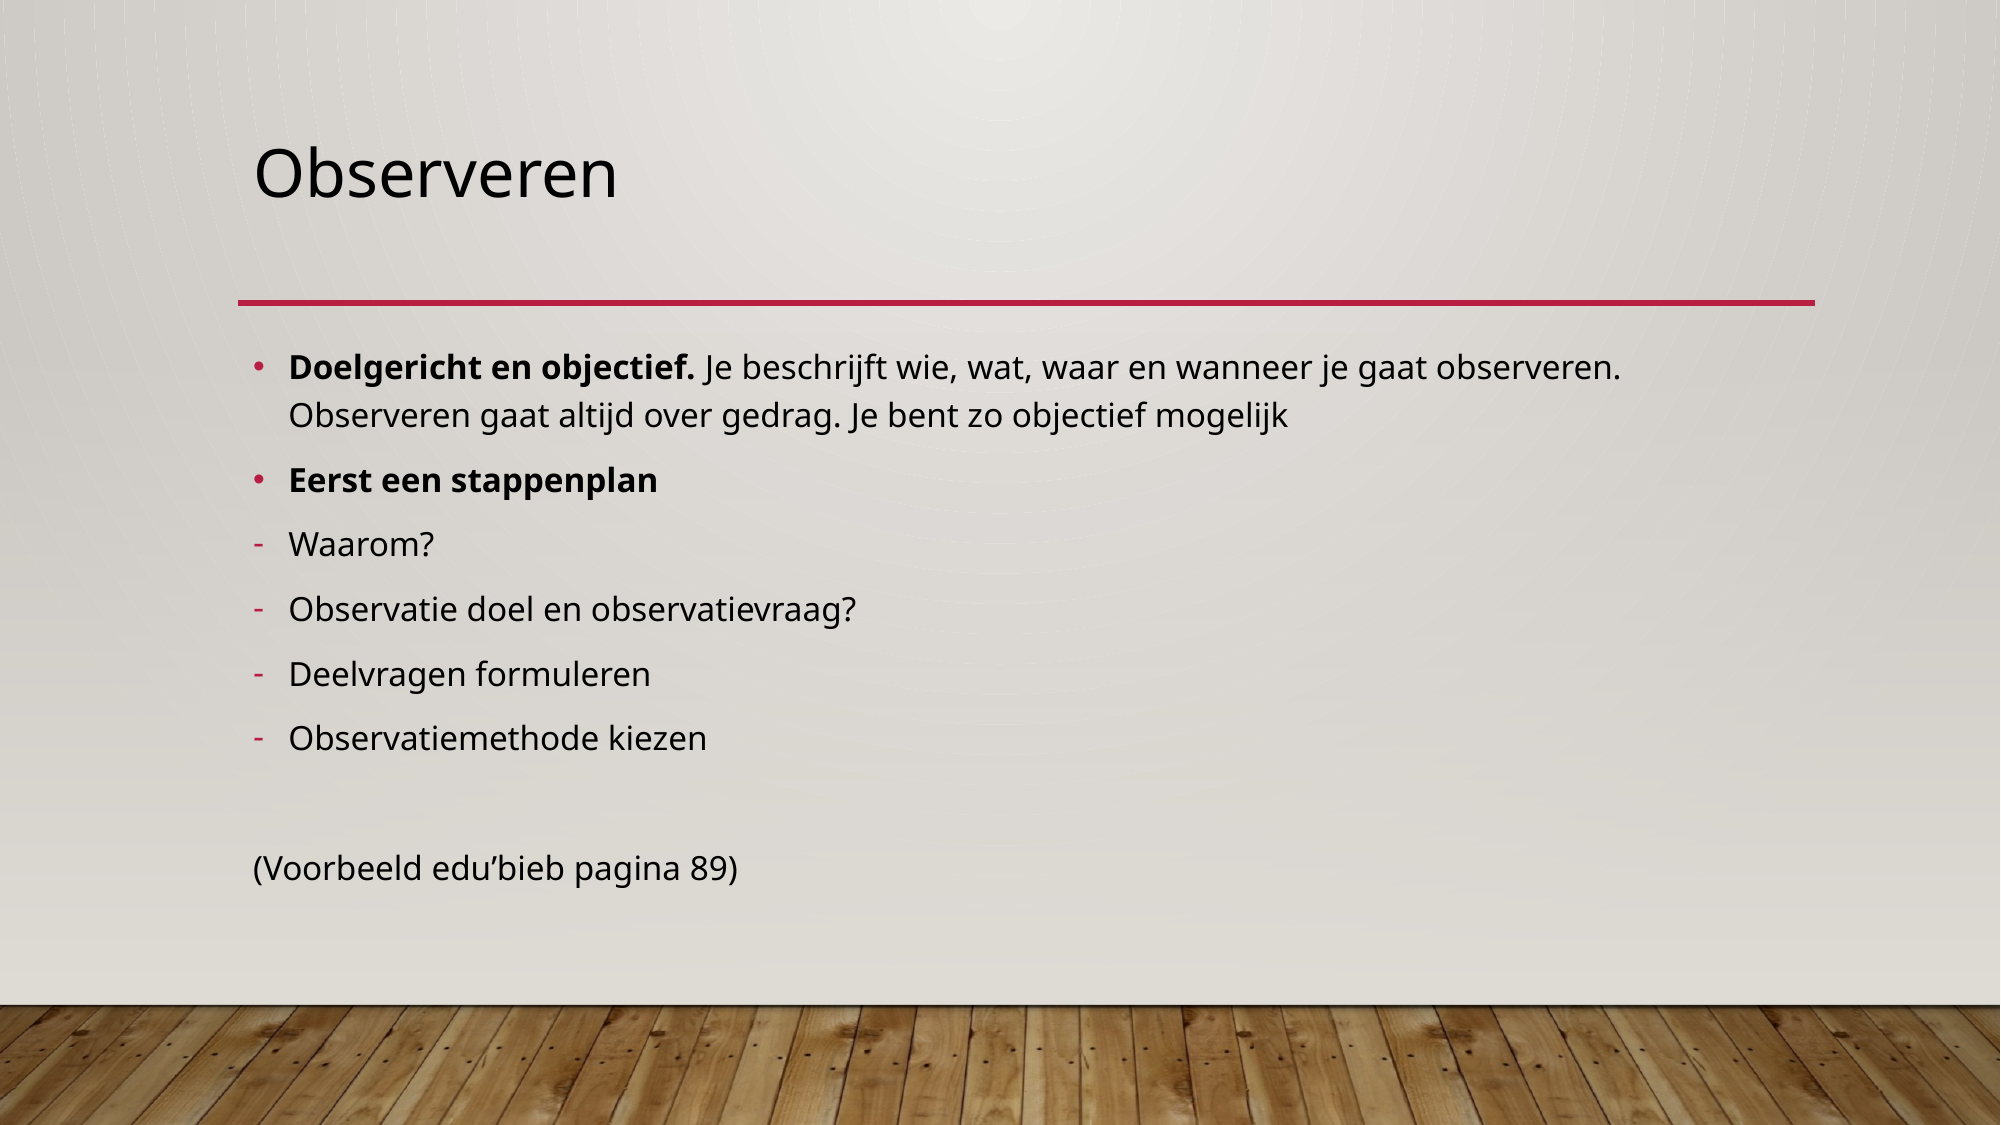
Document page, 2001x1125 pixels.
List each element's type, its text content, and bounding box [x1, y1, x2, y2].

picture [0, 1005, 2000, 1125]
list Doelgericht en objectief. Je beschrijft wie, wat, waar en wanneer je gaat observeren. Observeren gaat altijd over gedrag. Je bent zo objectief mogelijk Eerst een stappenplan Waarom? Observatie doel en observatievraag? Deelvragen formuleren Observatiemethode kiezen (Voorbeeld edu’bieb pagina 89) [238, 330, 1814, 897]
title Observeren [238, 131, 1814, 305]
